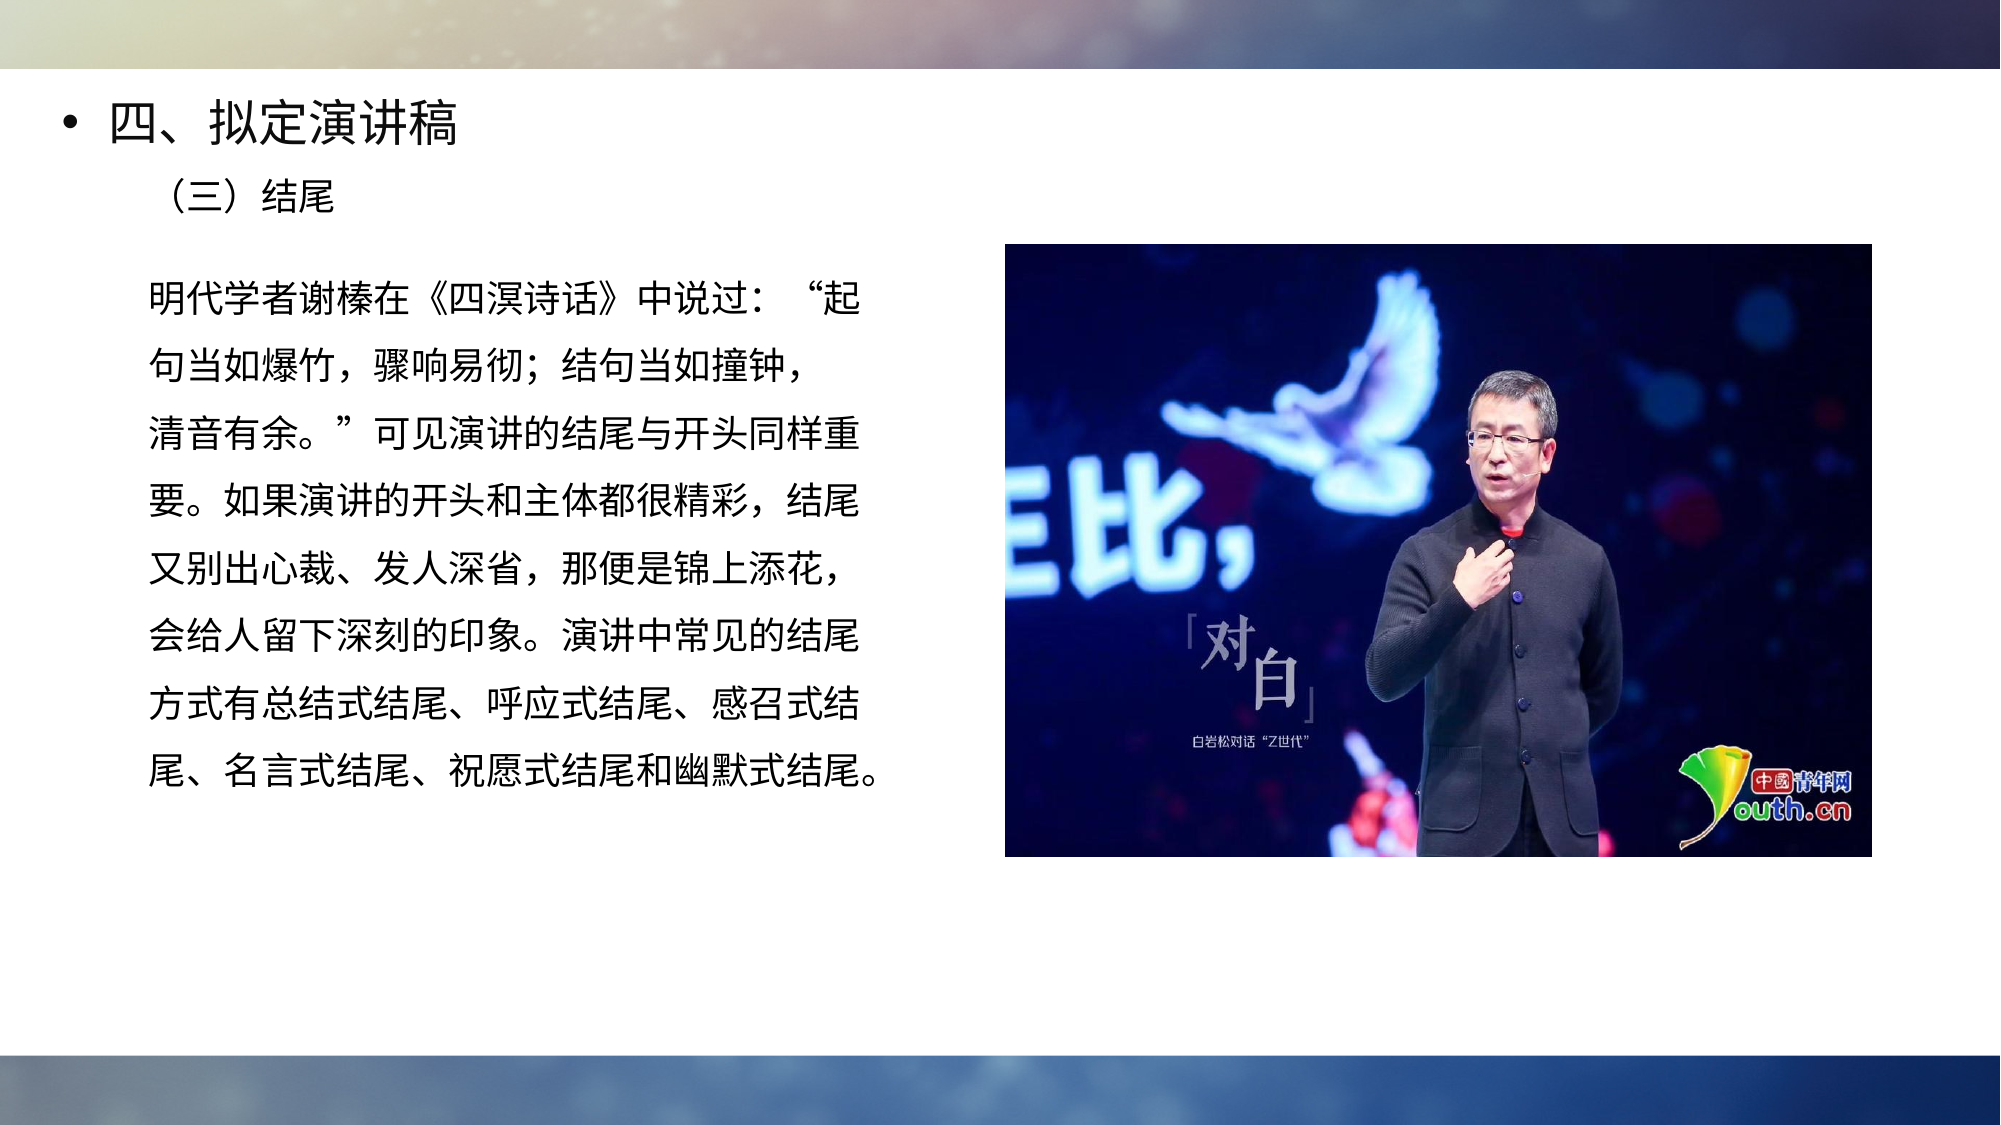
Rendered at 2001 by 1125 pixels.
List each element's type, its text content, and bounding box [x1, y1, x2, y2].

picture [0, 0, 2000, 69]
picture [1005, 244, 1872, 857]
picture [0, 1056, 2000, 1125]
text_box （三）结尾 [133, 165, 352, 226]
text_box 四、拟定演讲稿 [46, 84, 794, 160]
text_box 明代学者谢榛在《四溟诗话》中说过：“起句当如爆竹，骤响易彻；结句当如撞钟， 清音有余。”可见演讲的结尾与开头同样重要。如果演讲的开头和主体都很精彩，结尾 又别出心裁、发人深省，那便是锦上添花，会给人留下深刻的印象。演讲中常见的结尾 方式有总结式结尾、呼应式结尾、感召式结尾、名言式结尾、祝愿式结尾和幽默式结尾。 [133, 244, 880, 800]
